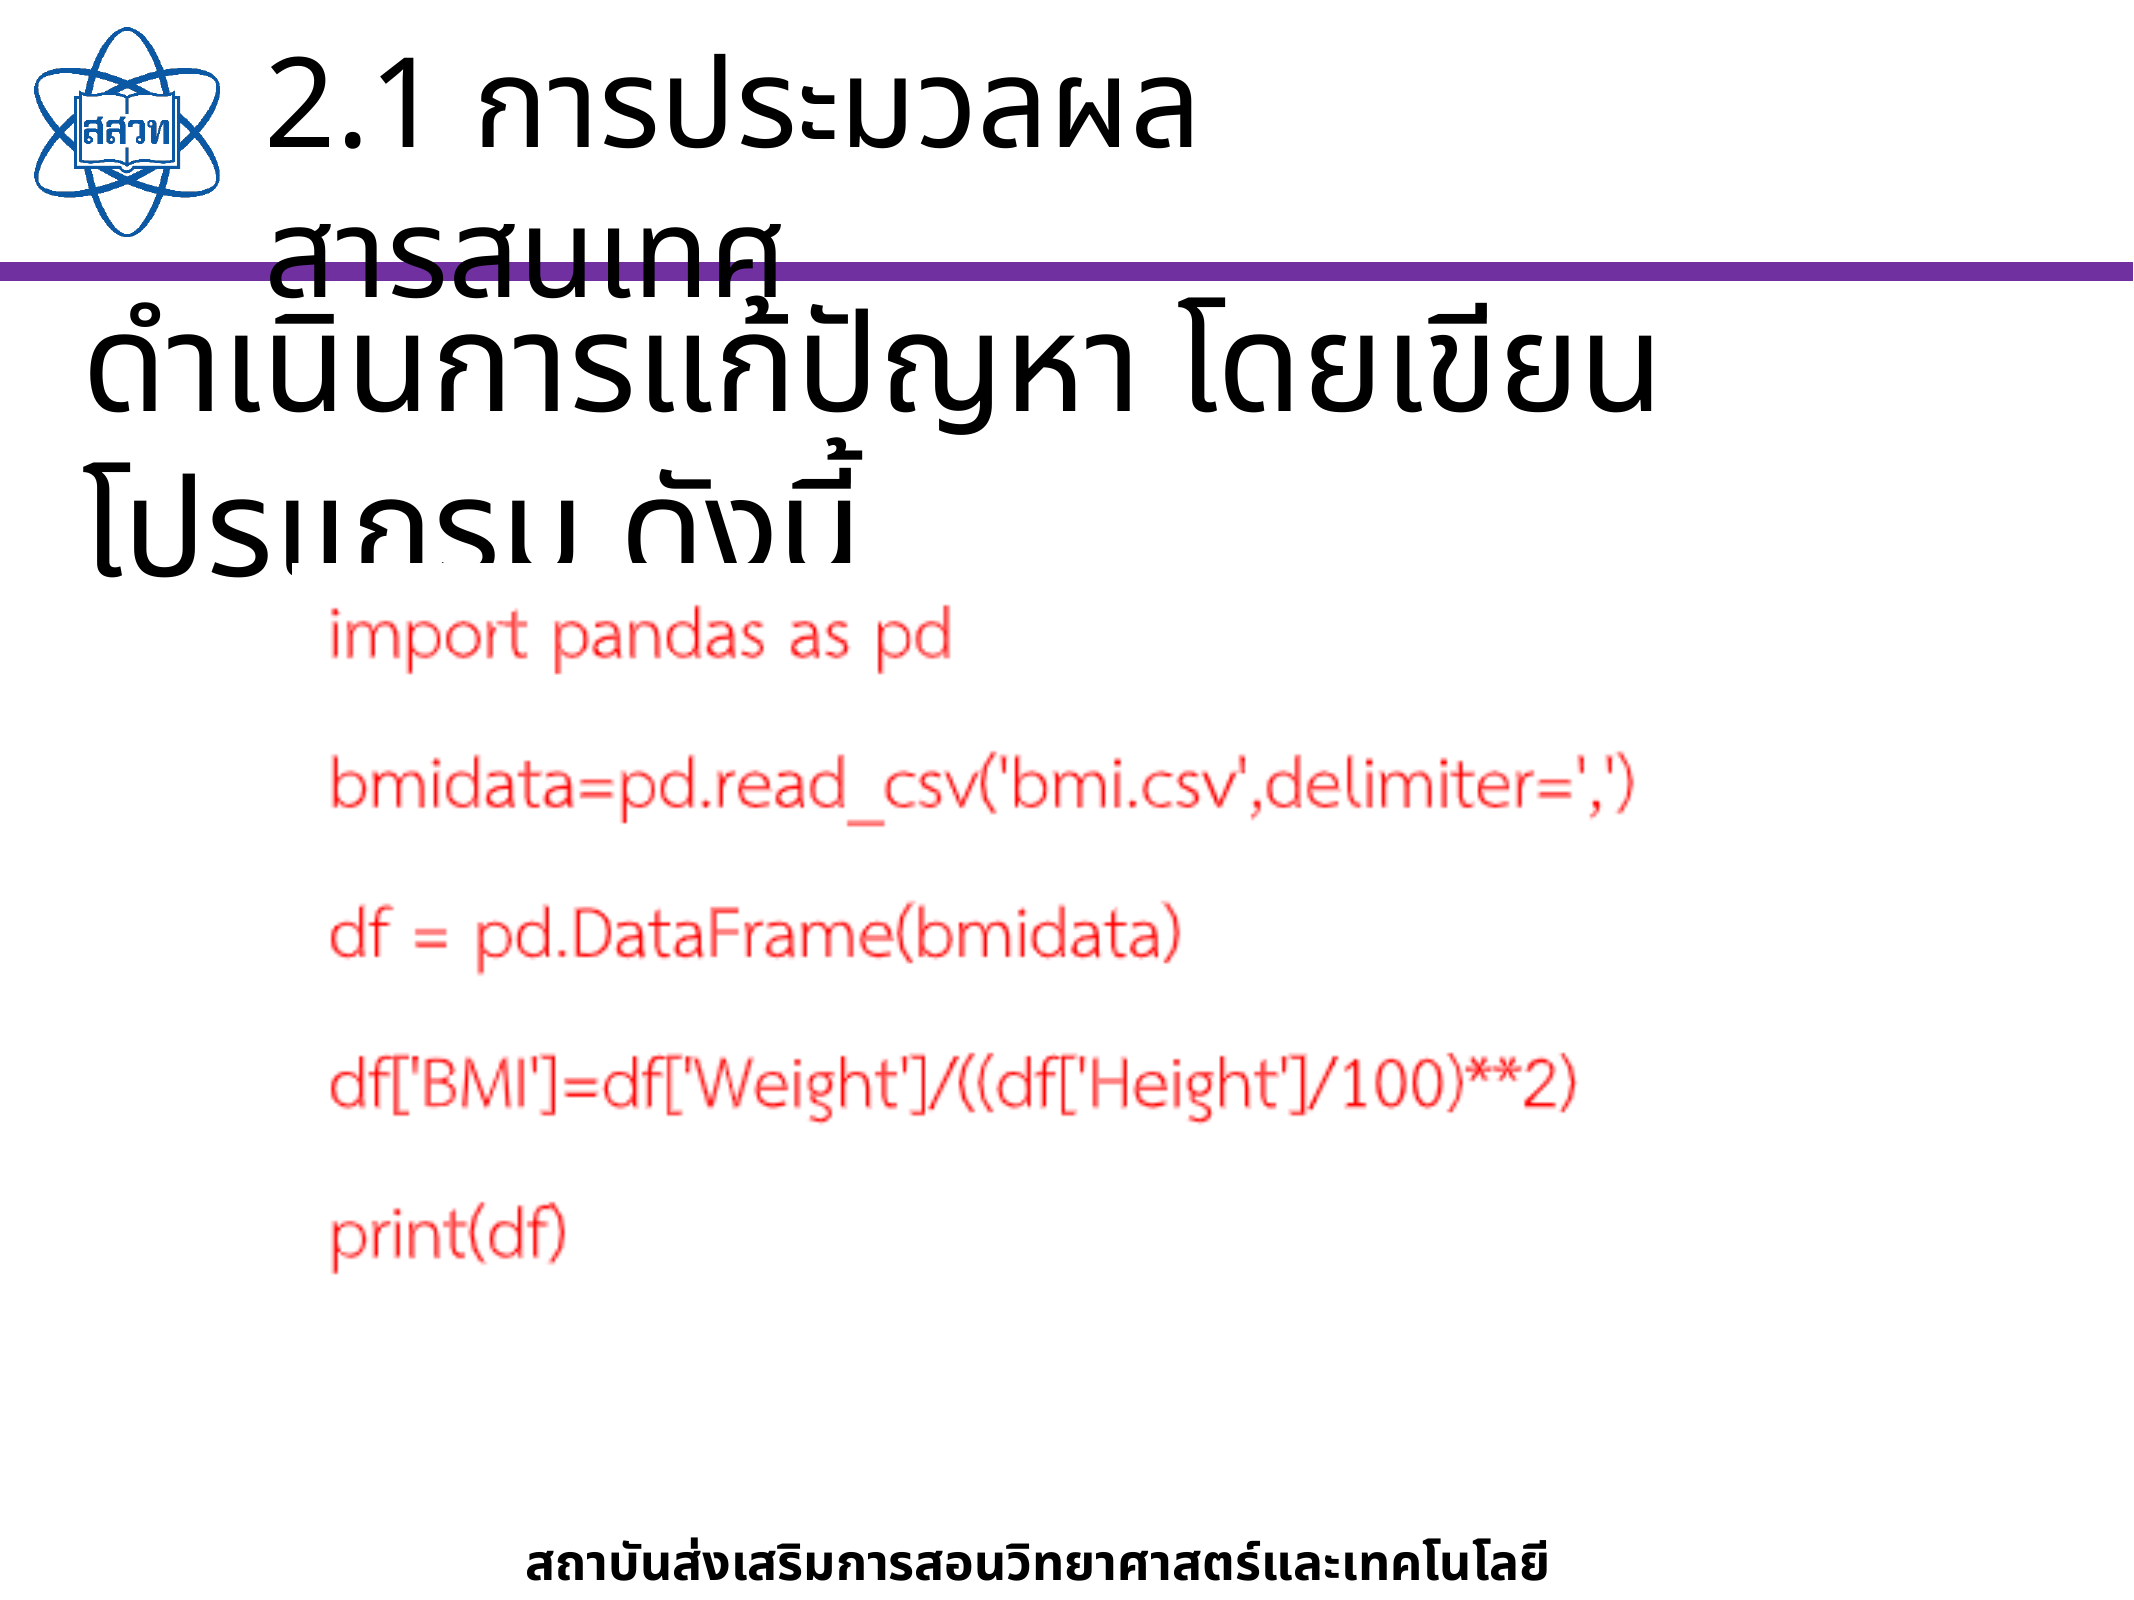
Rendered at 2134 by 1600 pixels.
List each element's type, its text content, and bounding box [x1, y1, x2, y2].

text_box สถาบันส่งเสริมการสอนวิทยาศาสตร์และเทคโนโลยี [74, 1522, 2002, 1589]
picture [33, 27, 220, 237]
text_box ดำเนินการแก้ปัญหา โดยเขียนโปรแกรม ดังนี้ [74, 347, 1953, 532]
text_box 2.1 การประมวลผลสารสนเทศ [256, 88, 1347, 257]
picture [292, 563, 1852, 1334]
